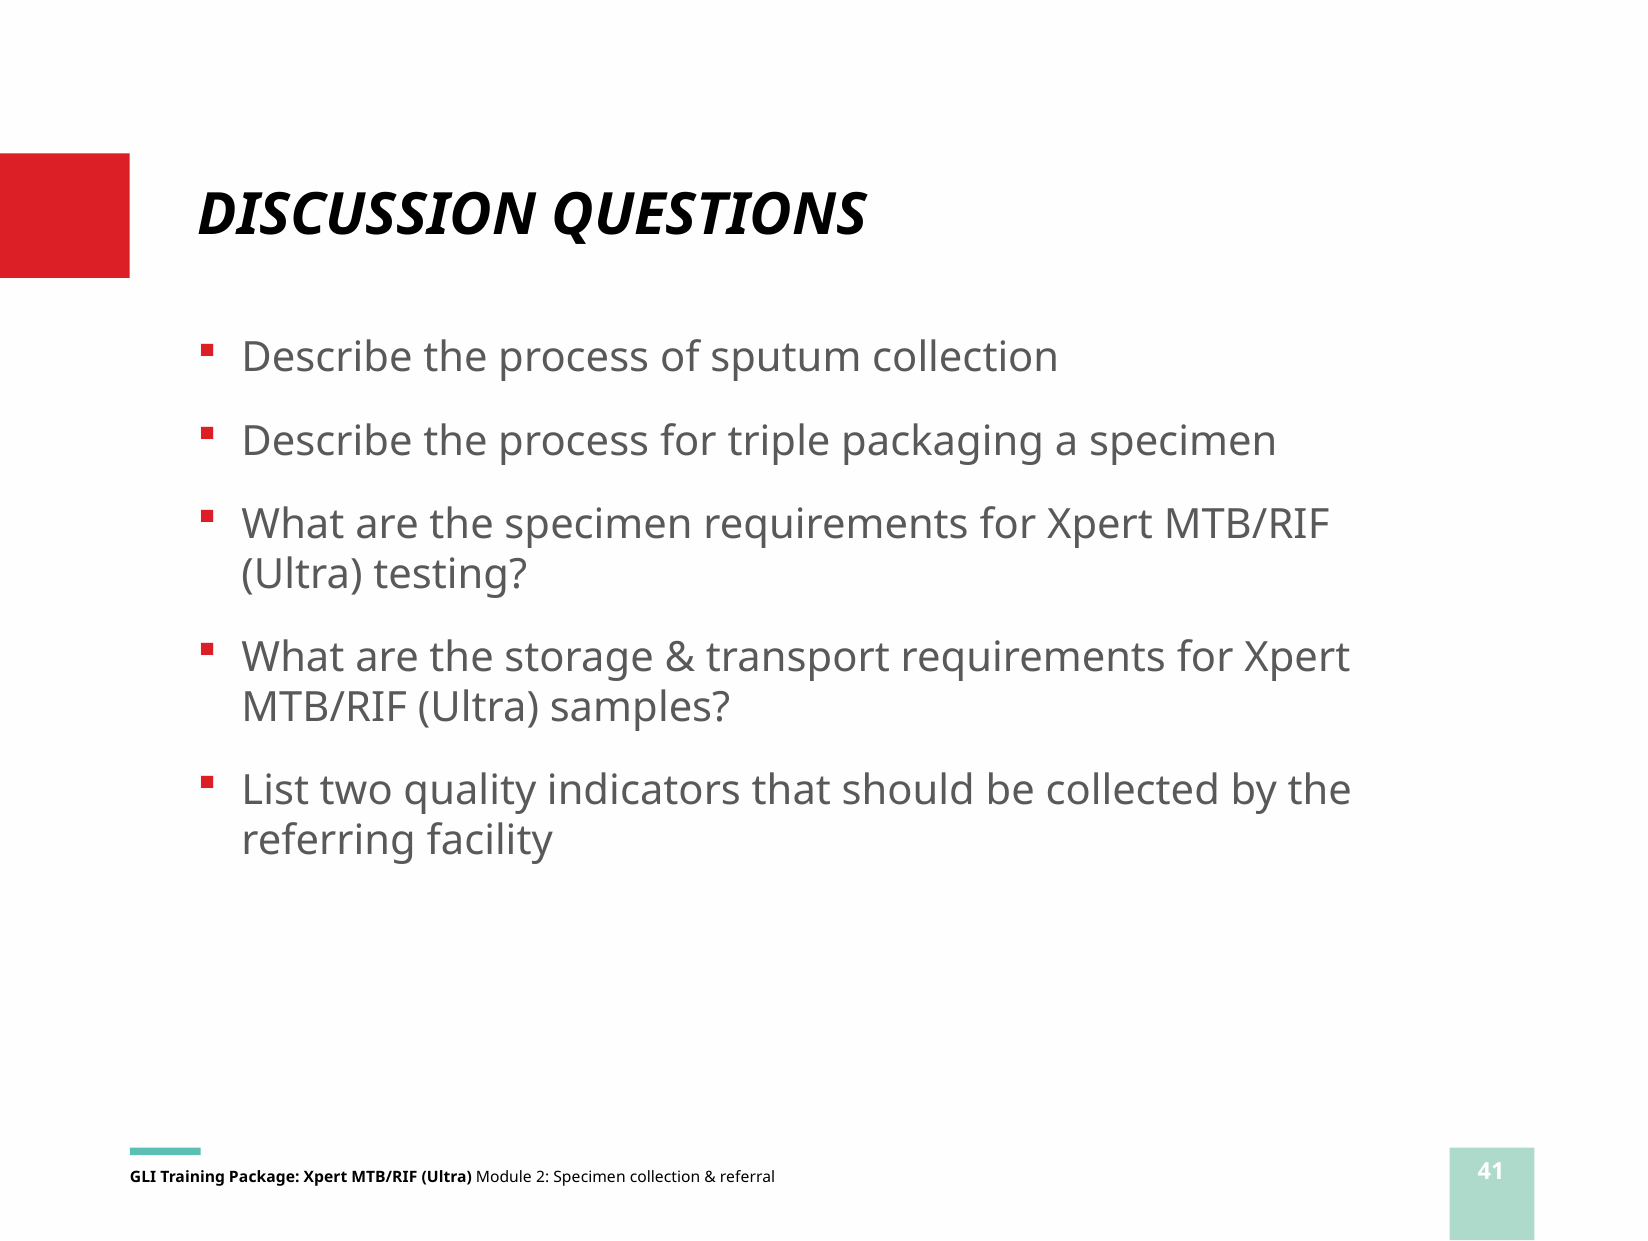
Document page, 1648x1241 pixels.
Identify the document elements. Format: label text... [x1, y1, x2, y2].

title DISCUSSION QUESTIONS [197, 153, 1450, 278]
list Describe the process of sputum collection Describe the process for triple packaging a specimen What are the specimen requirements for Xpert MTB/RIF (Ultra) testing? What are the storage & transport requirements for Xpert MTB/RIF (Ultra) samples? List two quality indicators that should be collected by the referring facility [197, 330, 1450, 1087]
